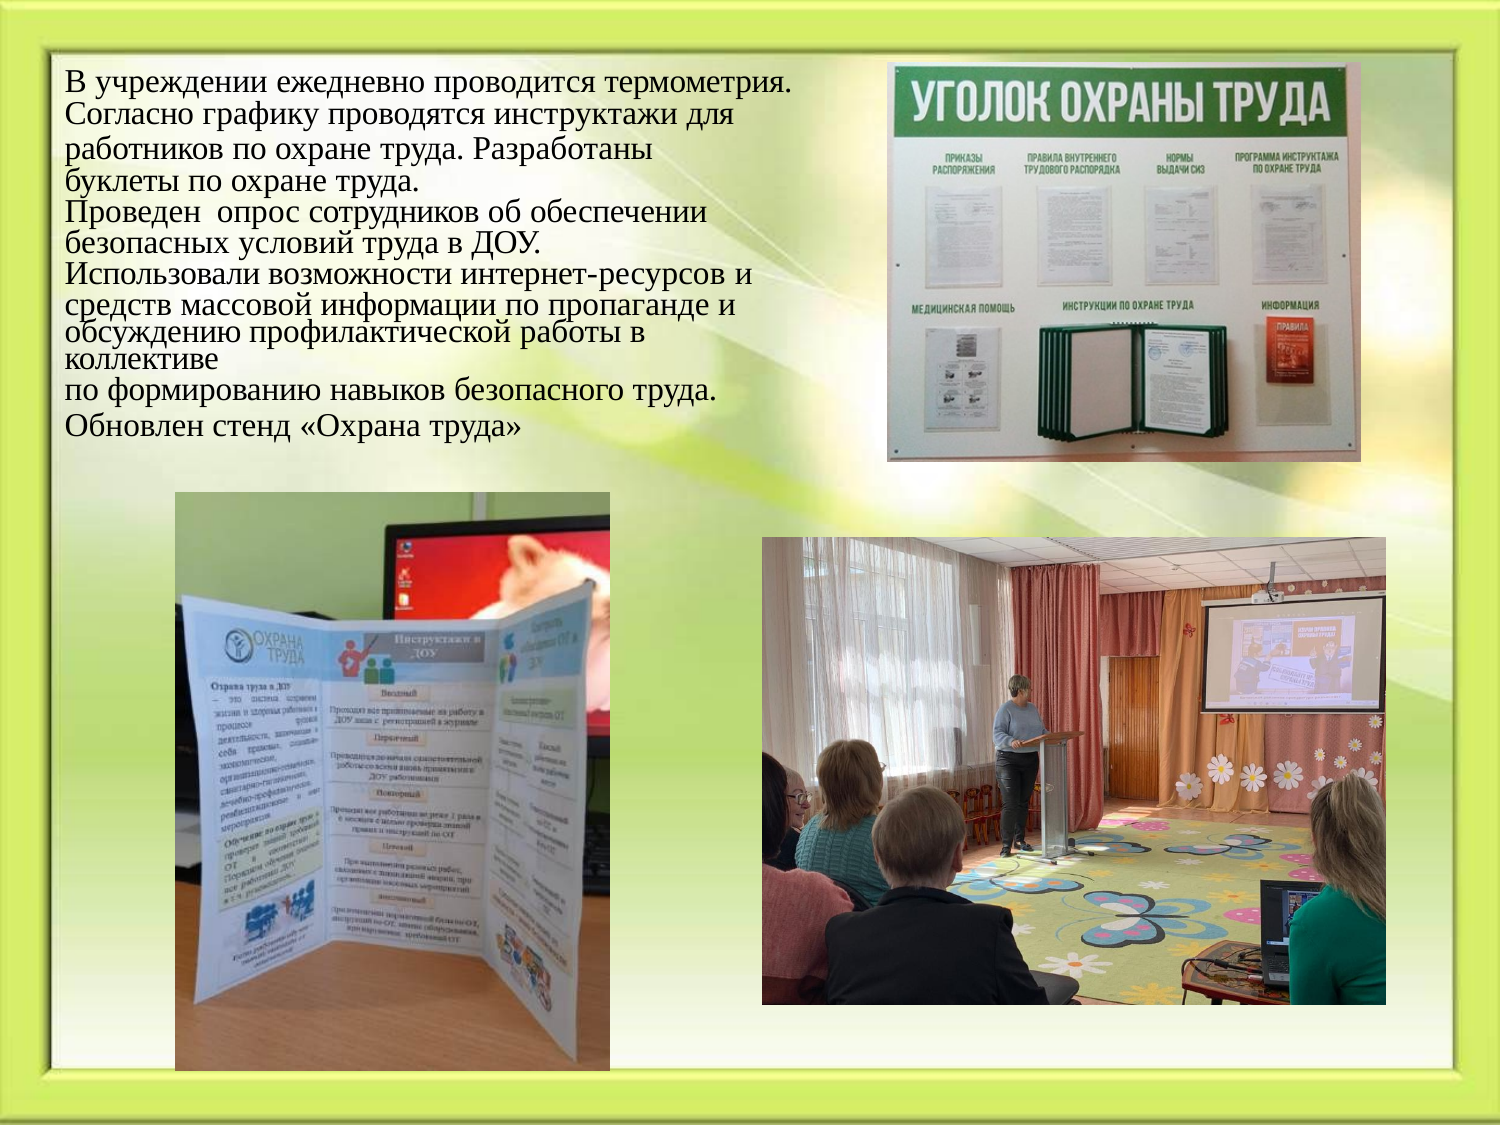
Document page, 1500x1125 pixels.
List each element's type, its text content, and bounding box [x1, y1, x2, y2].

text_box В учреждении ежедневно проводится термометрия. Согласно графику проводятся инструктажи для работников по охране труда. Разработаны буклеты по охране труда. Проведен опрос сотрудников об обеспечении безопасных условий труда в ДОУ. Использовали возможности интернет-ресурсов и средств массовой информации по пропаганде и обсуждению профилактической работы в коллективе по формированию навыков безопасного труда. Обновлен стенд «Охрана труда» [62, 62, 860, 443]
picture [0, 0, 1500, 1125]
